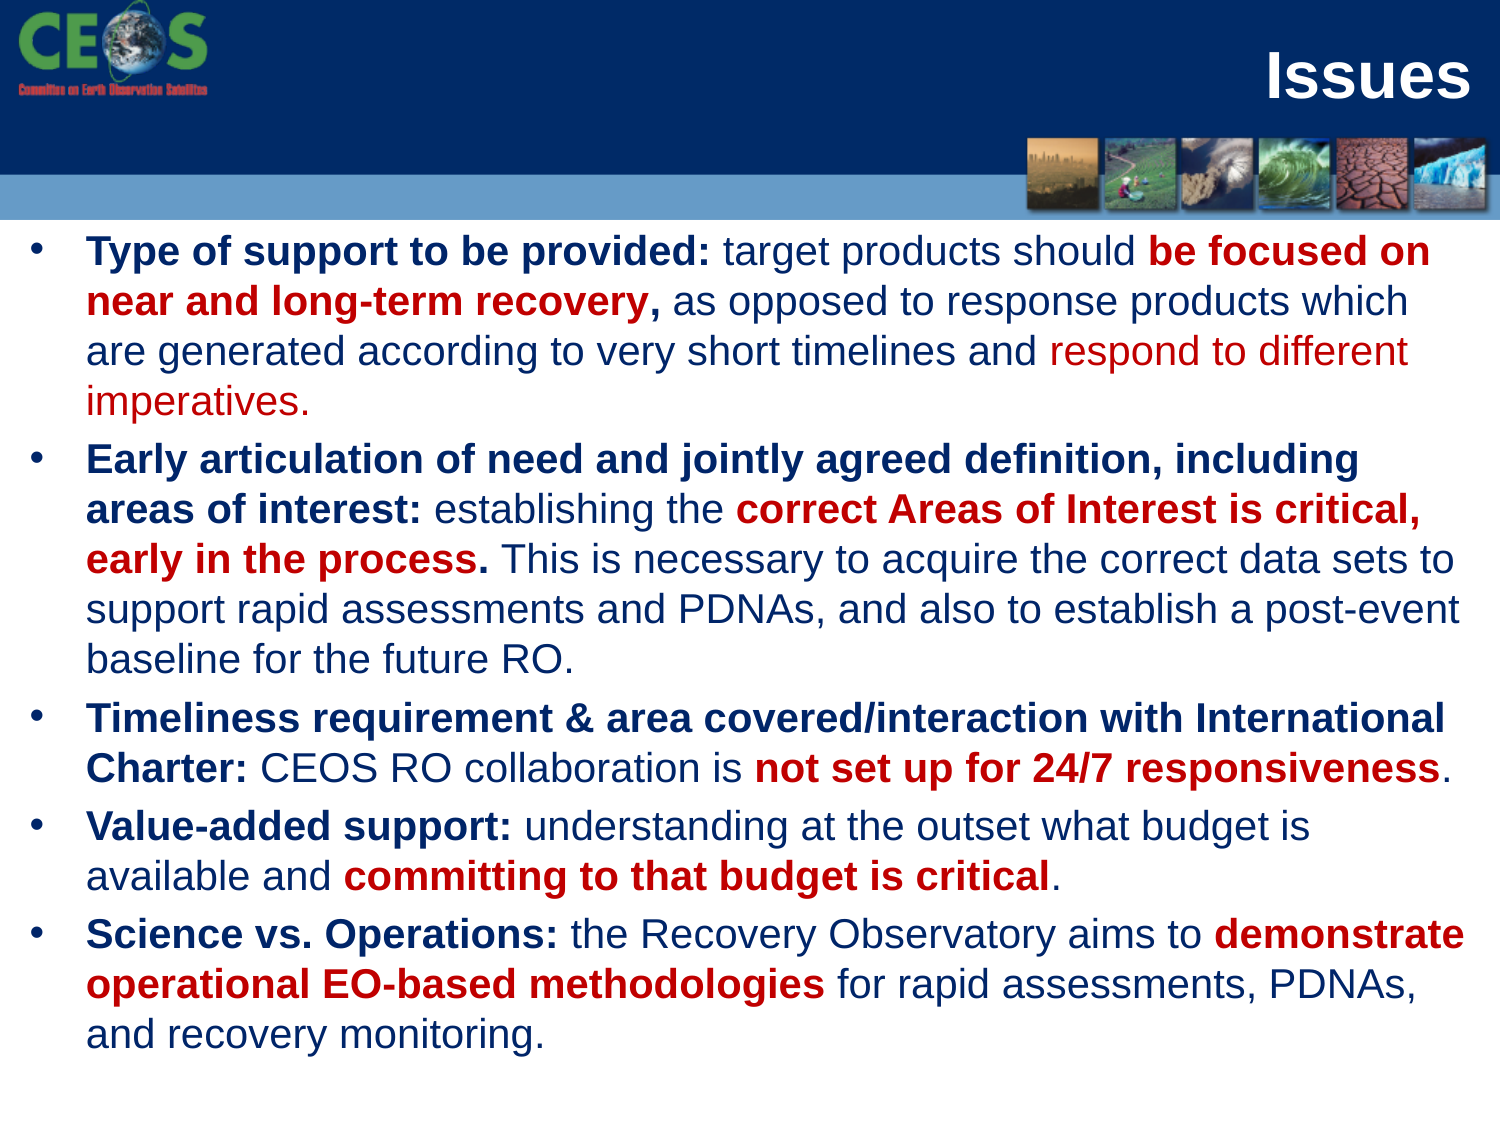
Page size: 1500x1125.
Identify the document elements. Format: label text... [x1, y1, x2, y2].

title Issues [350, 30, 1488, 114]
list Type of support to be provided: target products should be focused on near and long-term recovery, as opposed to response products which are generated according to very short timelines and respond to different imperatives. Early articulation of need and jointly agreed definition, including areas of interest: establishing the correct Areas of Interest is critical, early in the process. This is necessary to acquire the correct data sets to support rapid assessments and PDNAs, and also to establish a post-event baseline for the future RO. Timeliness requirement & area covered/interaction with International Charter: CEOS RO collaboration is not set up for 24/7 responsiveness. Value-added support: understanding at the outset what budget is available and committing to that budget is critical. Science vs. Operations: the Recovery Observatory aims to demonstrate operational EO-based methodologies for rapid assessments, PDNAs, and recovery monitoring. [14, 215, 1488, 1057]
picture [0, 0, 1500, 220]
